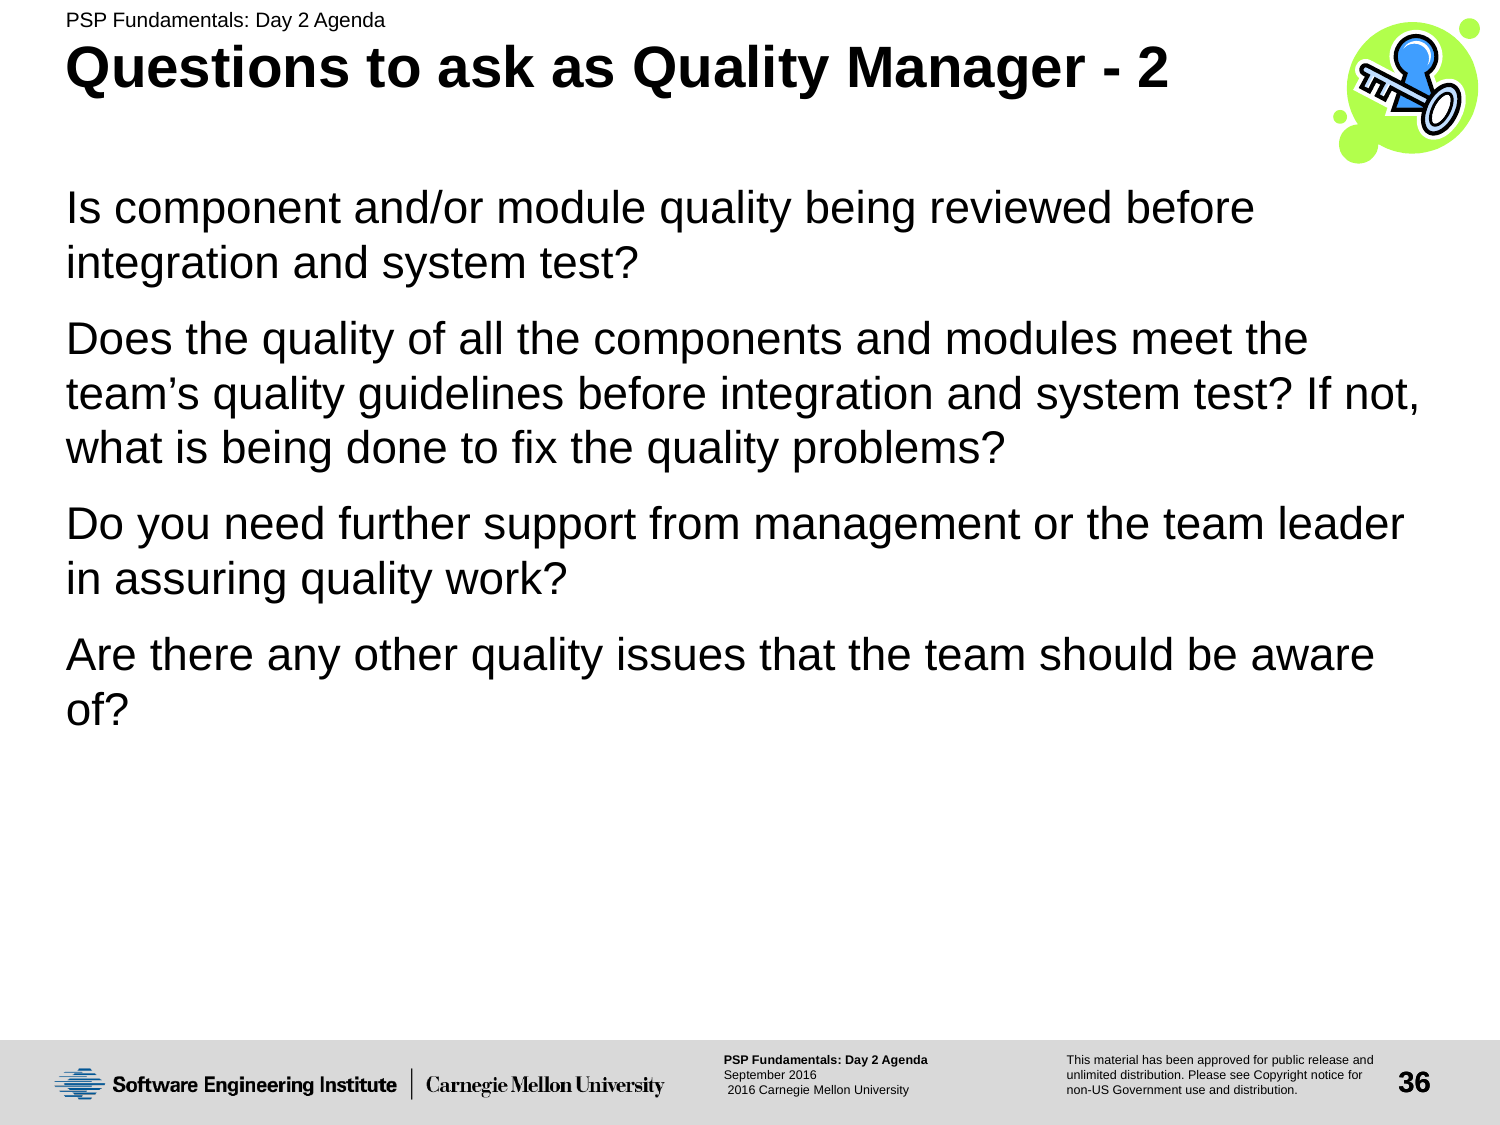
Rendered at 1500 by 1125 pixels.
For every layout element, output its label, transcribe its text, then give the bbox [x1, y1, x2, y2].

picture [46, 1061, 673, 1104]
title Questions to ask as Quality Manager - 2 [65, 37, 1333, 148]
list Is component and/or module quality being reviewed before integration and system test? Does the quality of all the components and modules meet the team’s quality guidelines before integration and system test? If not, what is being done to fix the quality problems? Do you need further support from management or the team leader in assuring quality work? Are there any other quality issues that the team should be aware of? [65, 177, 1431, 1000]
picture [1333, 18, 1480, 164]
